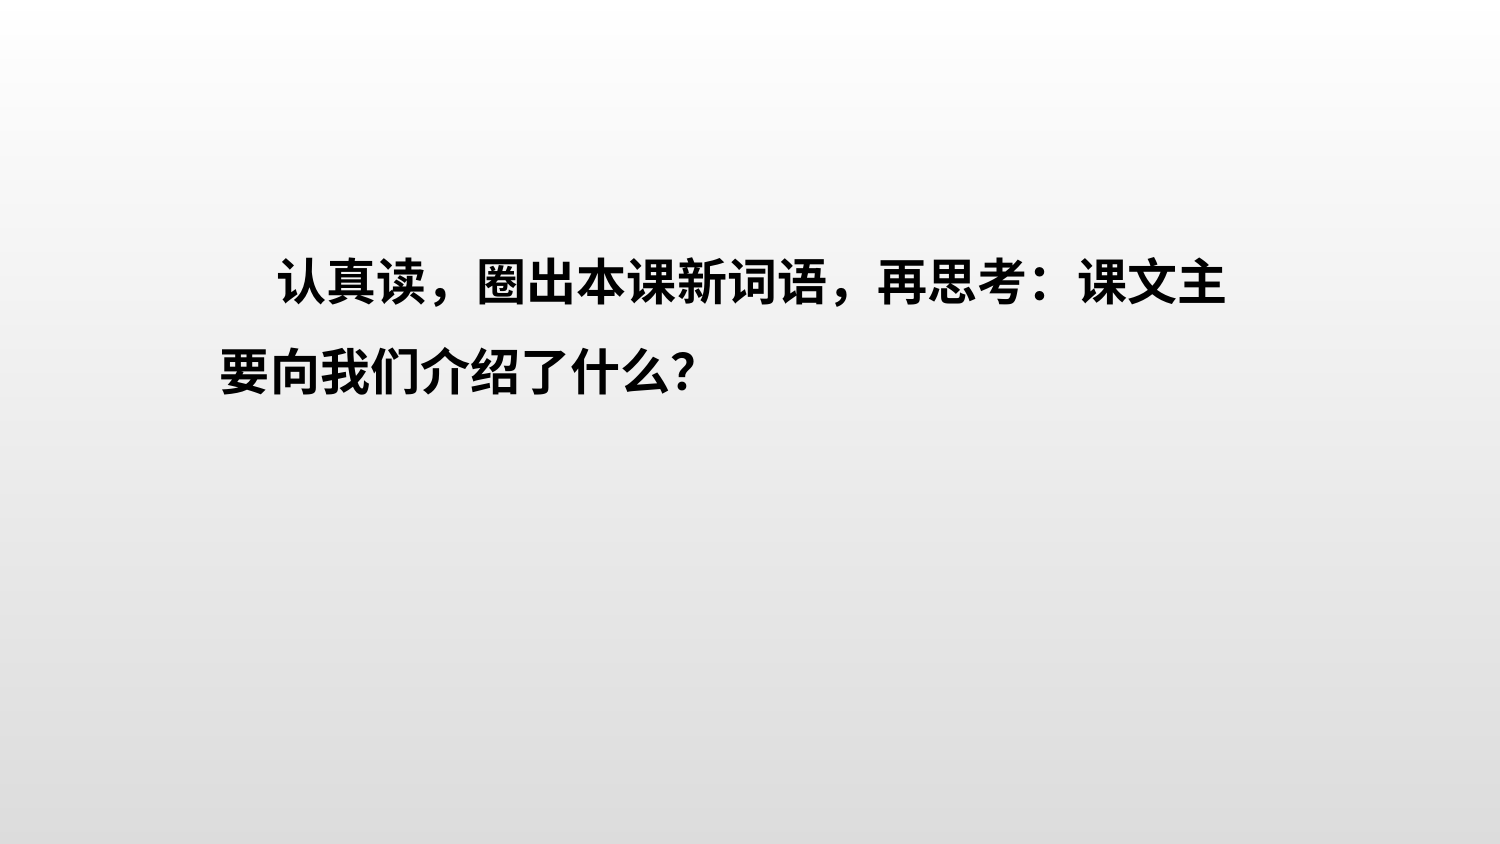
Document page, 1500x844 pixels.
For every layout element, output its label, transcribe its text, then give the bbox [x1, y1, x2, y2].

text_box 认真读，圈出本课新词语，再思考：课文主要向我们介绍了什么？ [208, 214, 1258, 406]
